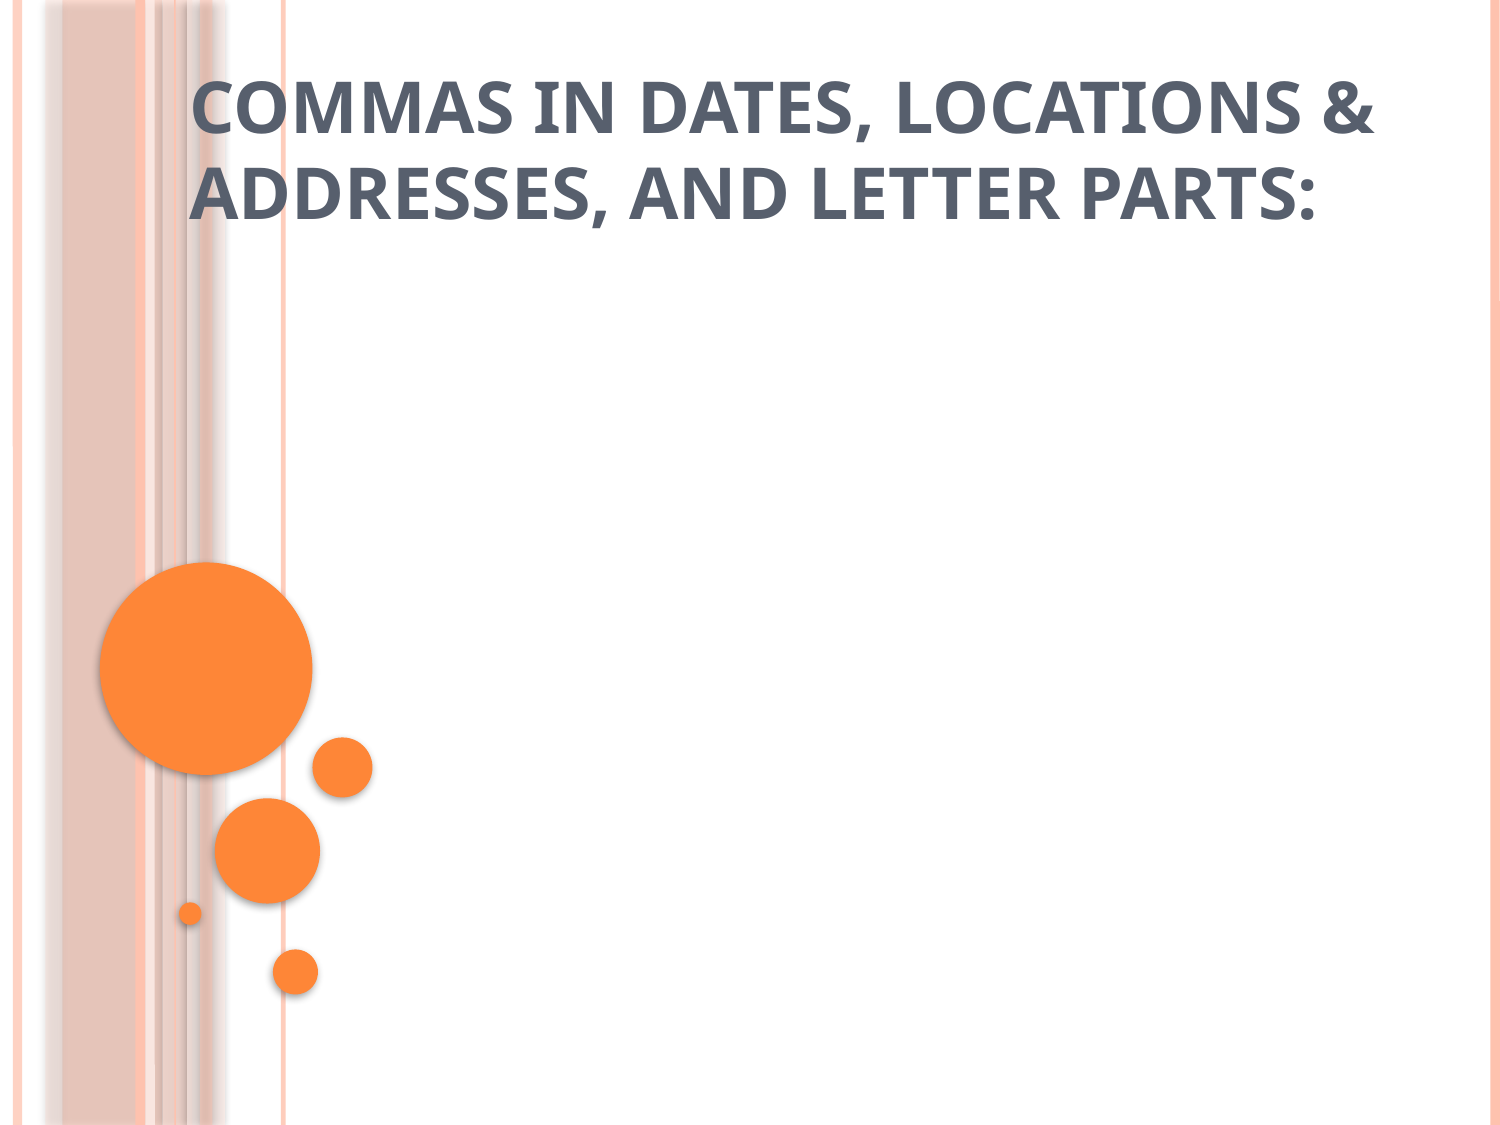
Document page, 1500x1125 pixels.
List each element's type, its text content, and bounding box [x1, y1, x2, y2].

title Commas in dates, locations & addresses, and letter parts: [174, 0, 1450, 242]
